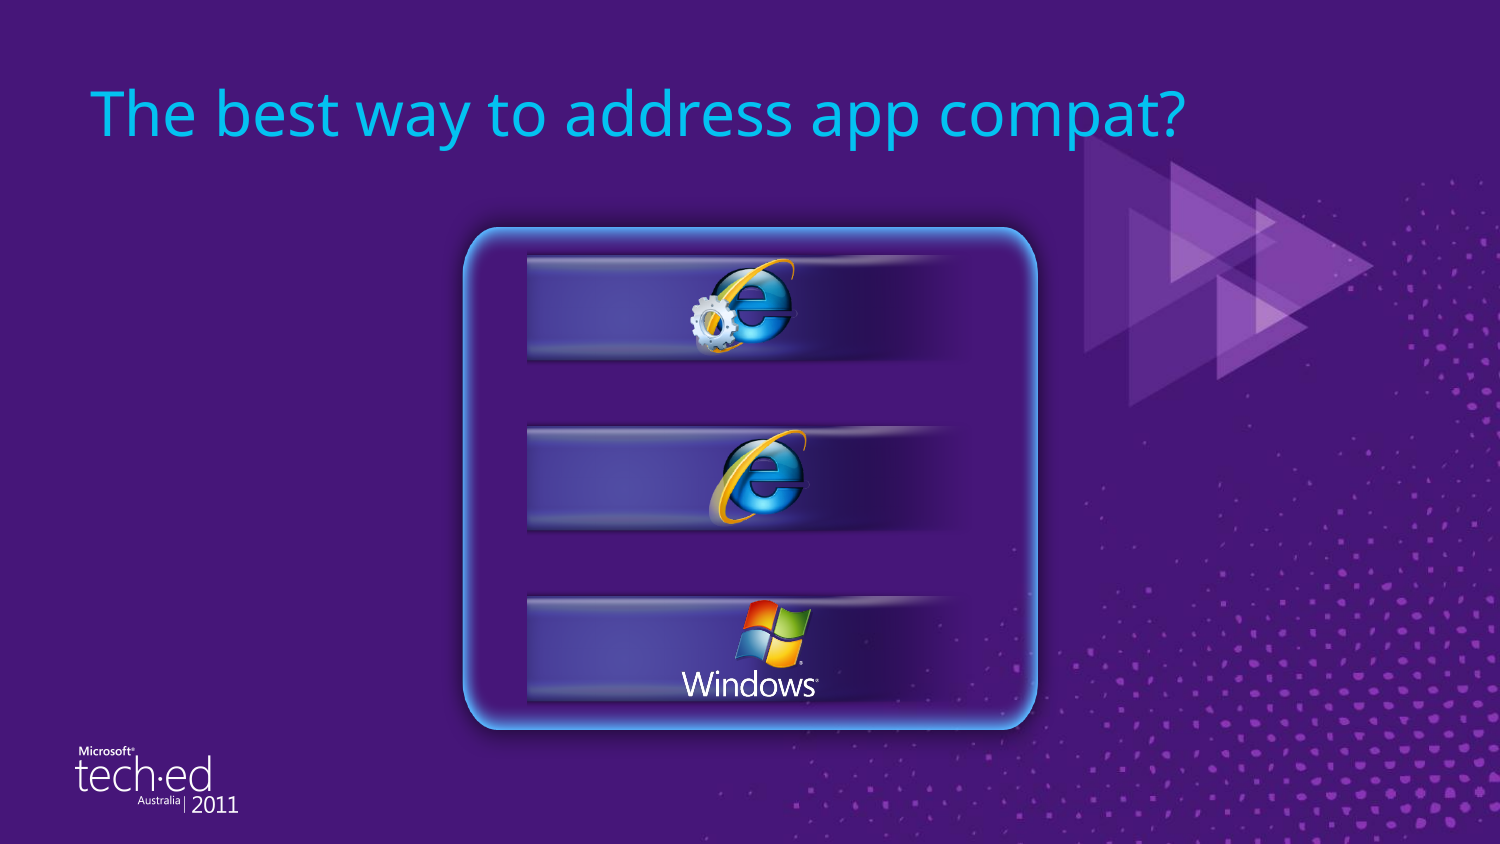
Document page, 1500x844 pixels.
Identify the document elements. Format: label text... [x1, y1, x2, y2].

picture [0, 0, 1500, 844]
title The best way to address app compat? [75, 40, 1425, 182]
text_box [441, 197, 1059, 759]
